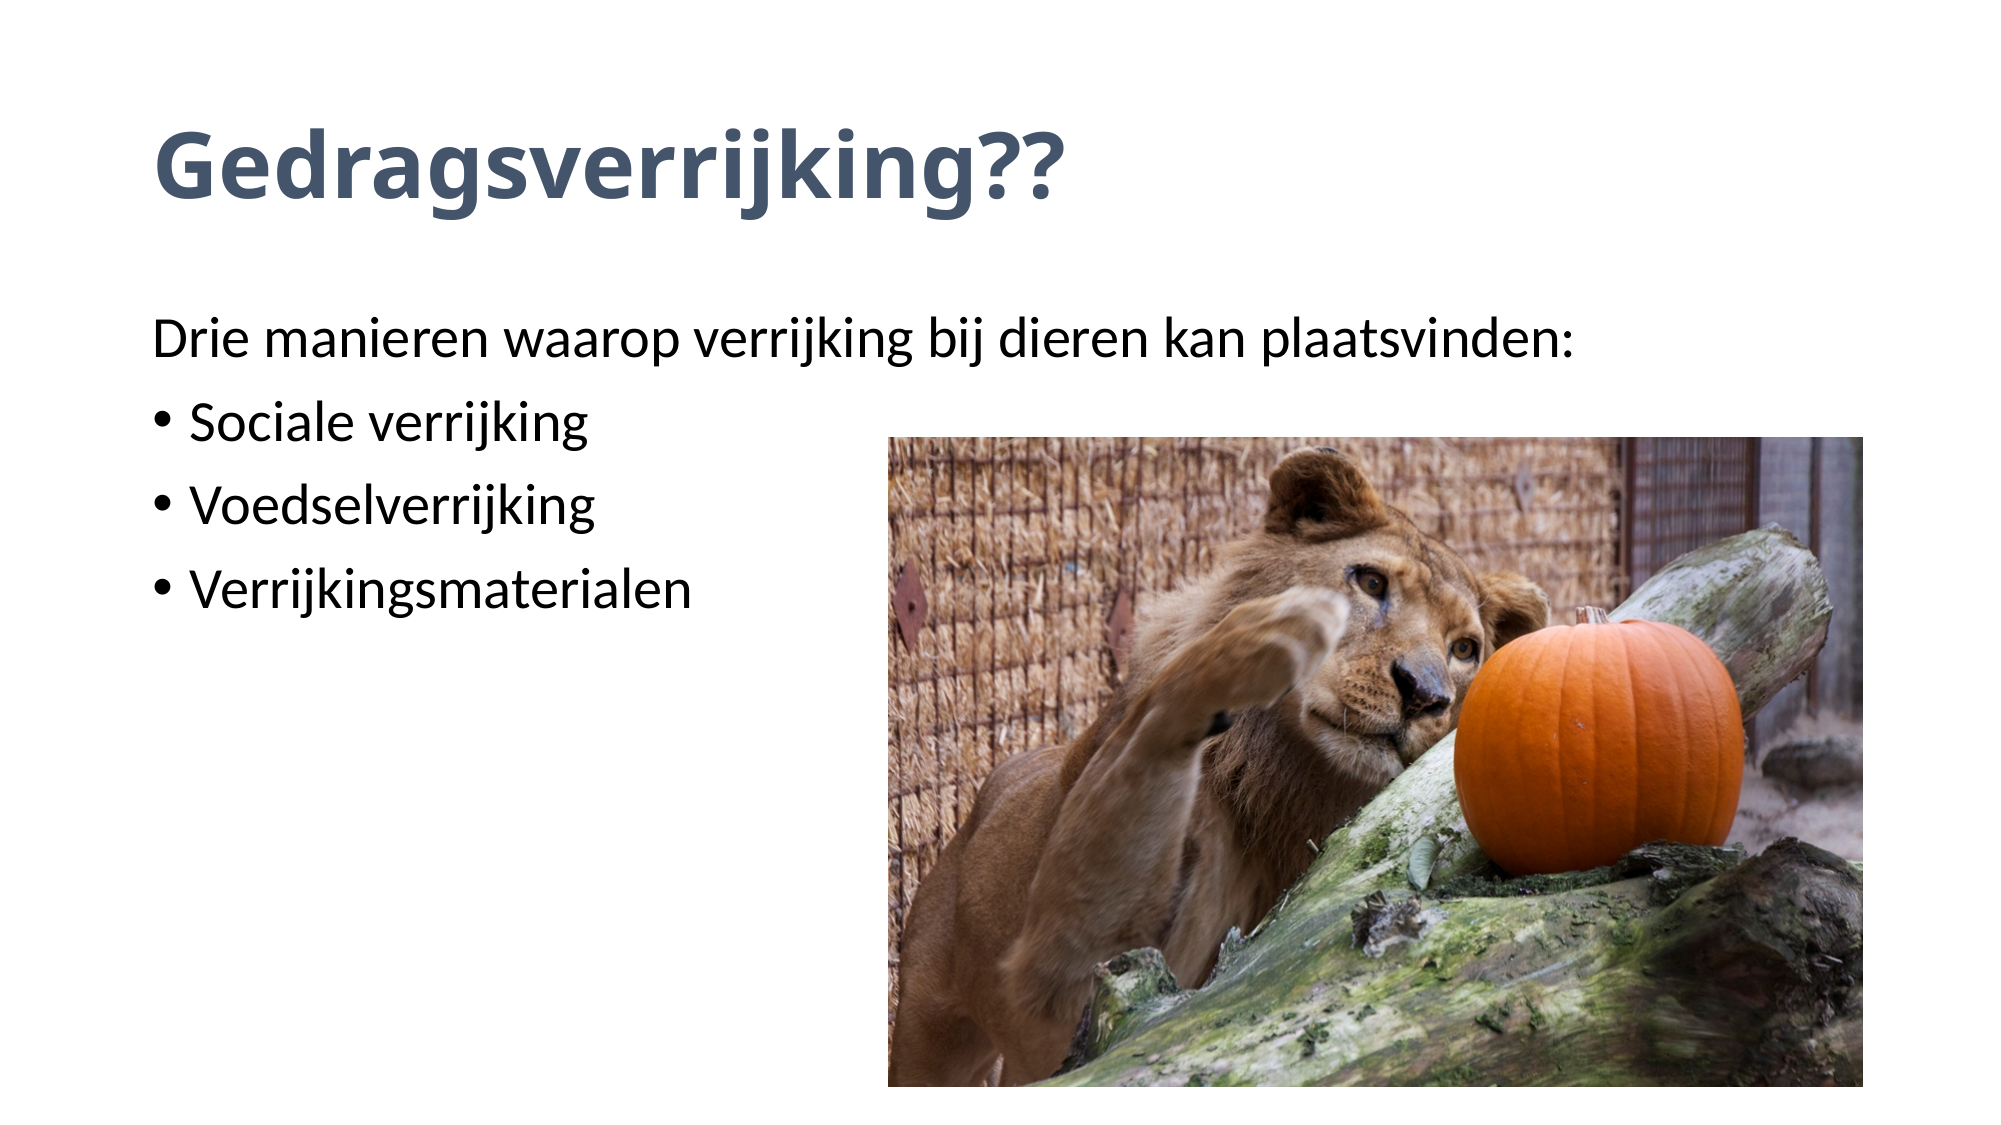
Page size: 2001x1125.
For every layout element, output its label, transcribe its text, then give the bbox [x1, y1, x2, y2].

picture [888, 437, 1863, 1087]
title Gedragsverrijking?? [137, 59, 1863, 278]
list Drie manieren waarop verrijking bij dieren kan plaatsvinden: Sociale verrijking Voedselverrijking Verrijkingsmaterialen [137, 299, 1863, 1014]
